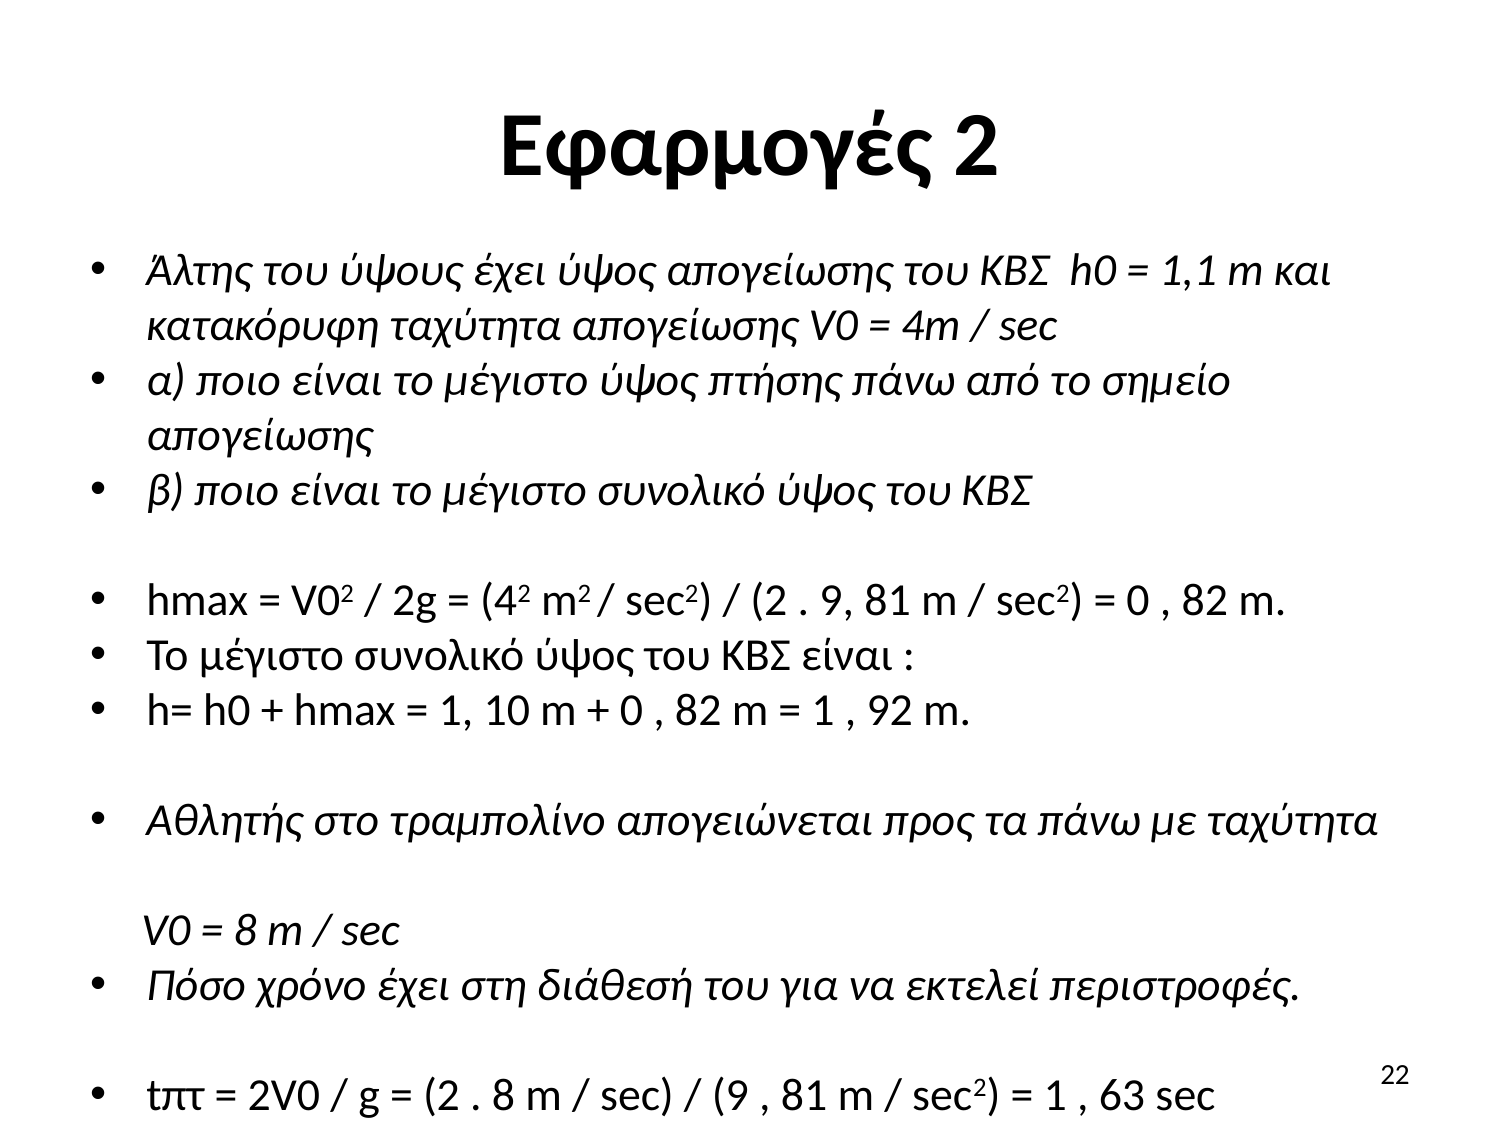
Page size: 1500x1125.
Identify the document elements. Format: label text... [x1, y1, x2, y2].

list Άλτης του ύψους έχει ύψος απογείωσης του ΚΒΣ h0 = 1,1 m και κατακόρυφη ταχύτητα απογείωσης V0 = 4m / sec α) ποιο είναι το μέγιστο ύψος πτήσης πάνω από το σημείο απογείωσης β) ποιο είναι το μέγιστο συνολικό ύψος του ΚΒΣ hmax = V02 / 2g = (42 m2 / sec2) / (2 . 9, 81 m / sec2) = 0 , 82 m. Το μέγιστο συνολικό ύψος του ΚΒΣ είναι : h= h0 + hmax = 1, 10 m + 0 , 82 m = 1 , 92 m. Αθλητής στο τραμπολίνο απογειώνεται προς τα πάνω με ταχύτητα V0 = 8 m / sec Πόσο χρόνο έχει στη διάθεσή του για να εκτελεί περιστροφές. tπτ = 2V0 / g = (2 . 8 m / sec) / (9 , 81 m / sec2) = 1 , 63 sec [75, 232, 1400, 1019]
title Εφαρμογές 2 [75, 45, 1425, 233]
slide_number 22 [1074, 1042, 1425, 1103]
